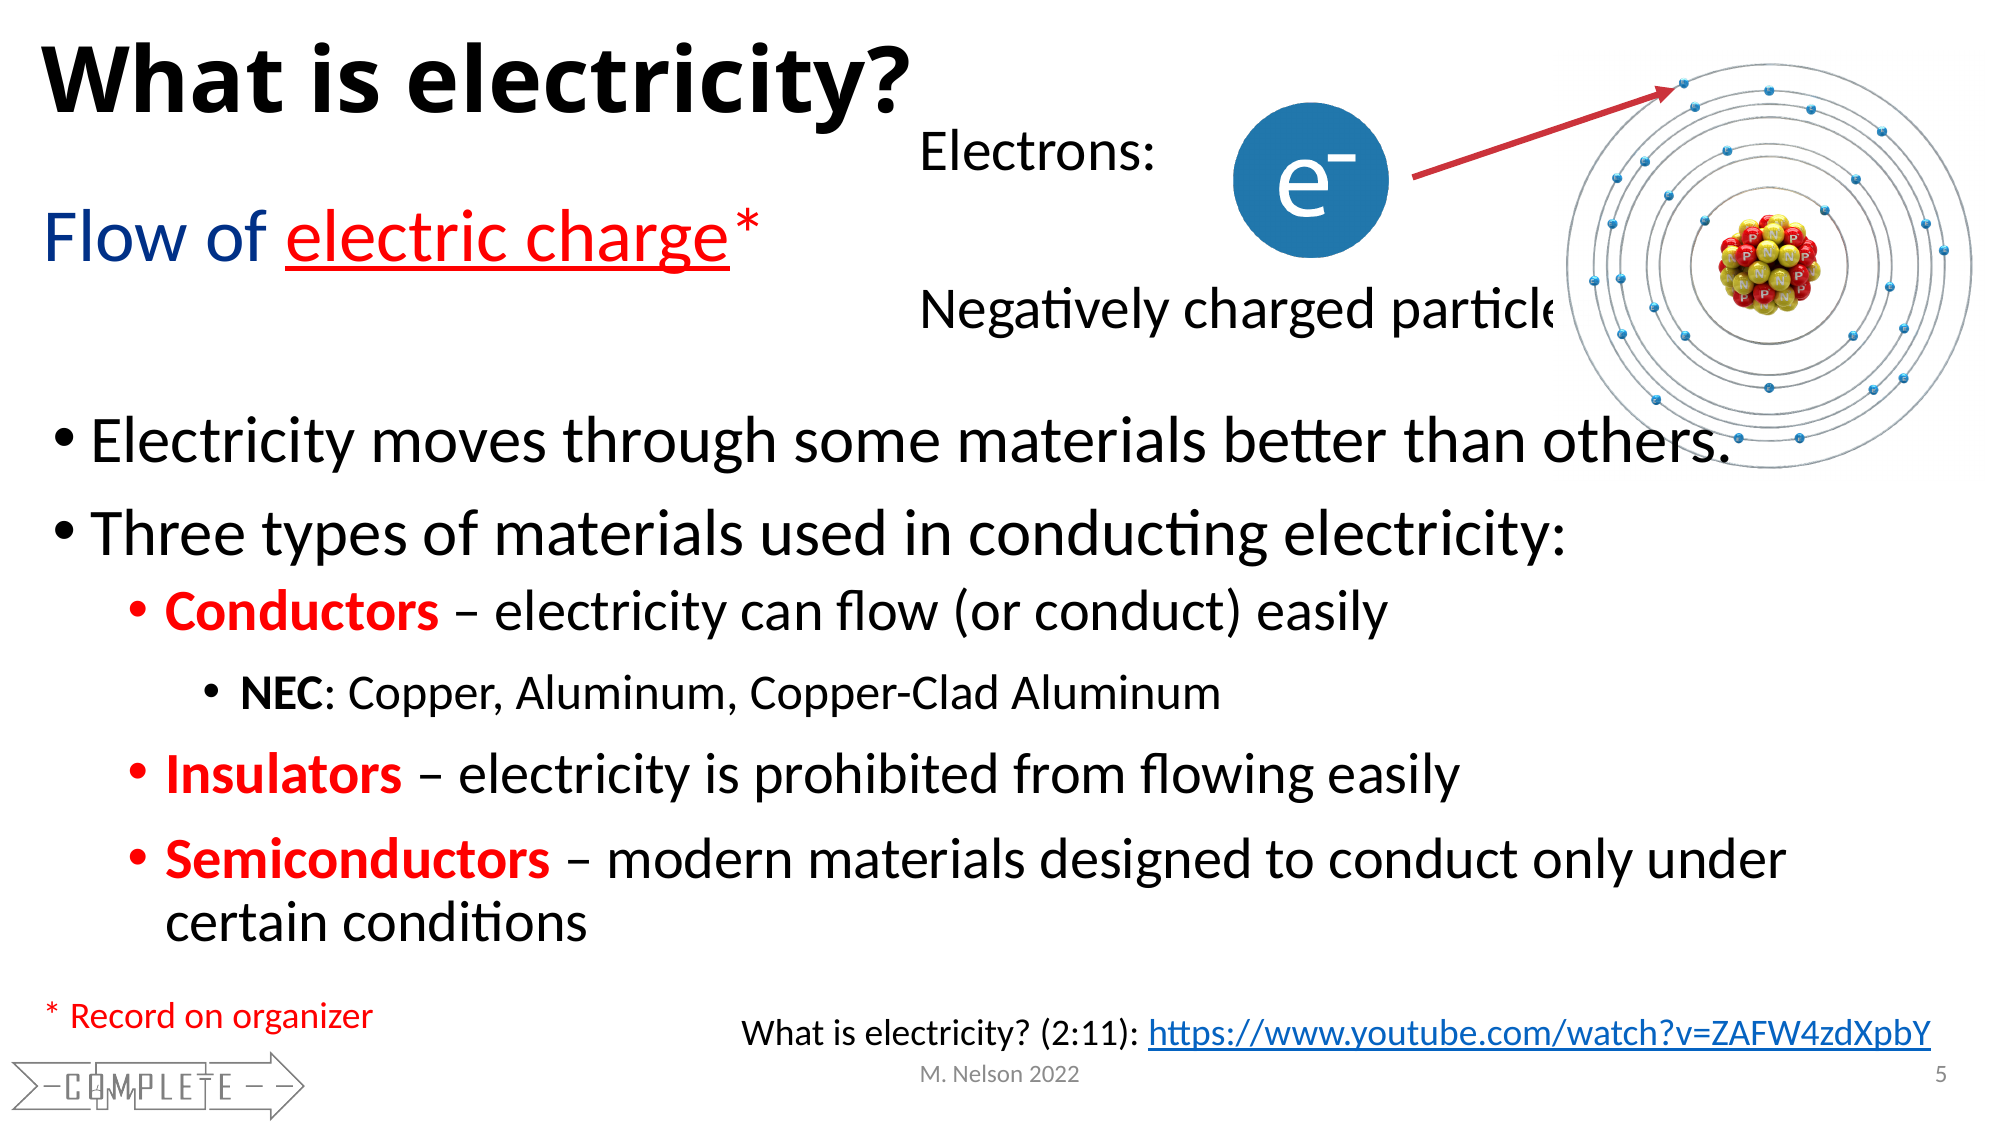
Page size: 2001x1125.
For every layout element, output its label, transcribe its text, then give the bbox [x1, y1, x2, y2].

list Flow of electric charge* [28, 188, 824, 398]
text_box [1412, 88, 1676, 178]
slide_number 5 [1512, 1042, 1963, 1103]
title What is electricity? [25, 25, 1751, 141]
text_box Electricity moves through some materials better than others. Three types of materials used in conducting electricity: Conductors – electricity can flow (or conduct) easily NEC: Copper, Aluminum, Copper-Clad Aluminum Insulators – electricity is prohibited from flowing easily Semiconductors – modern materials designed to conduct only under certain conditions [37, 397, 1895, 984]
text_box Electrons: Negatively charged particles [904, 141, 1553, 397]
picture [0, 1035, 309, 1125]
picture [1207, 82, 1413, 273]
picture [1553, 50, 1985, 482]
text_box * Record on organizer [28, 983, 389, 1044]
text_box What is electricity? (2:11): https://www.youtube.com/watch?v=ZAFW4zdXpbY [726, 1000, 1955, 1061]
footer M. Nelson 2022 [662, 1042, 1338, 1103]
